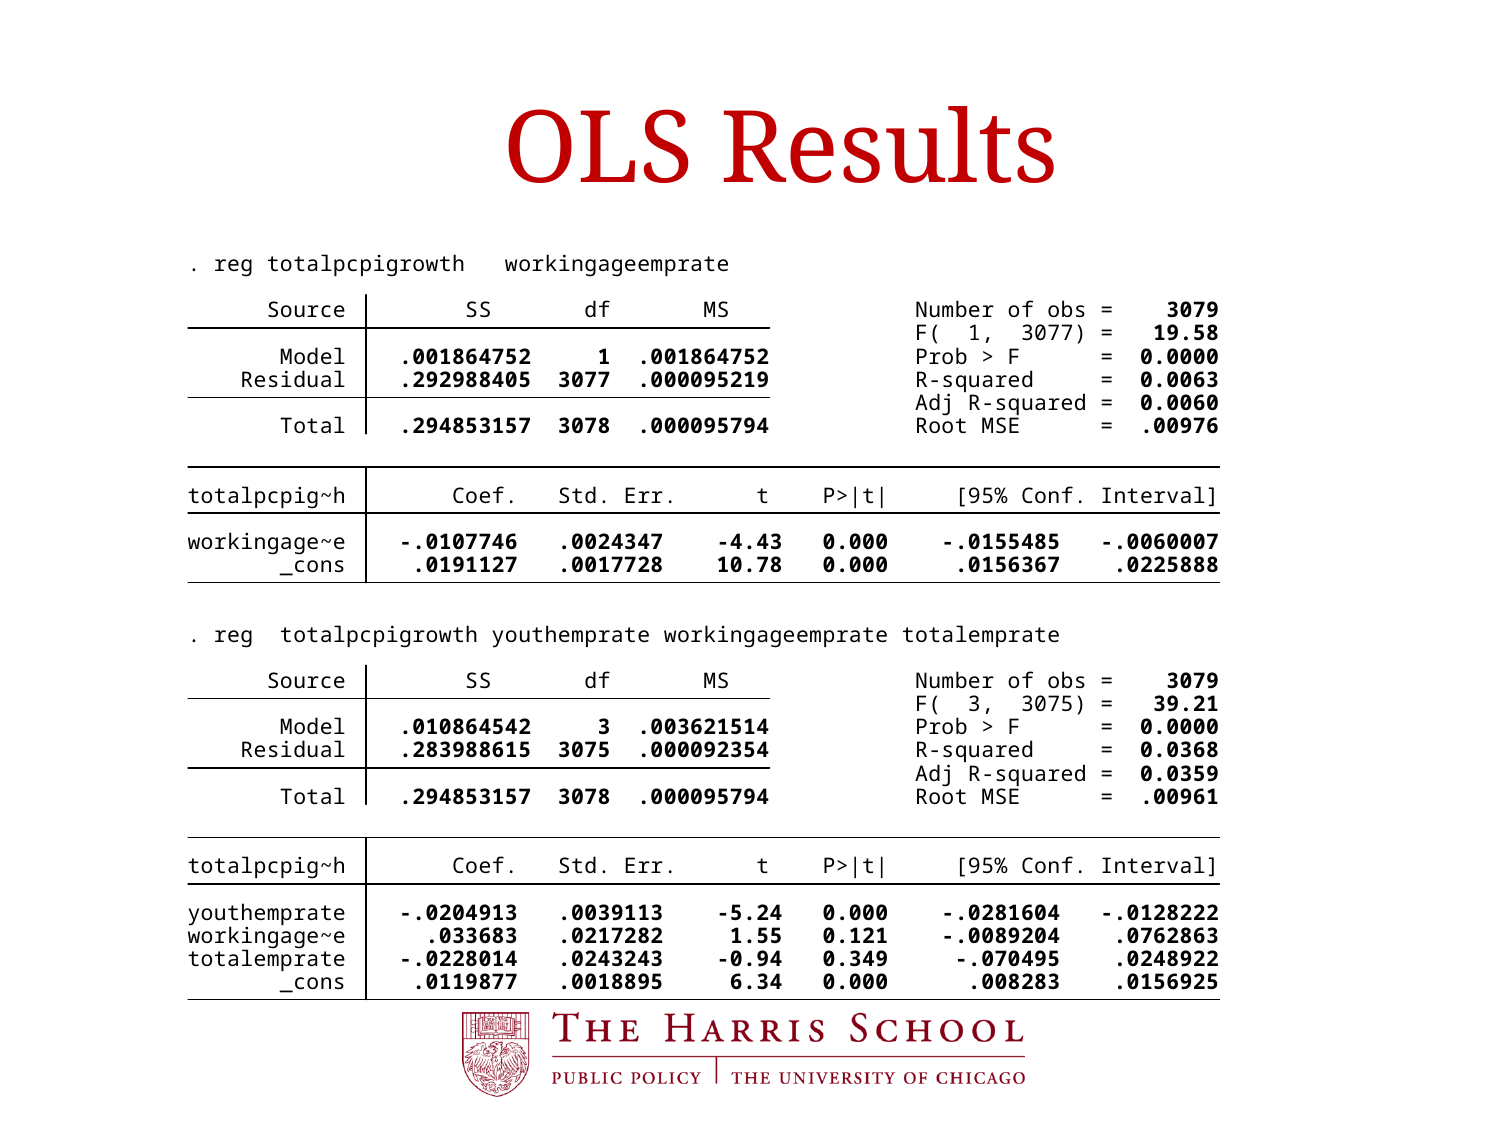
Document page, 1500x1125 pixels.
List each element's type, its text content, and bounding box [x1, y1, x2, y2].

text_box OLS Results [112, 75, 1450, 210]
picture [187, 224, 1500, 1097]
